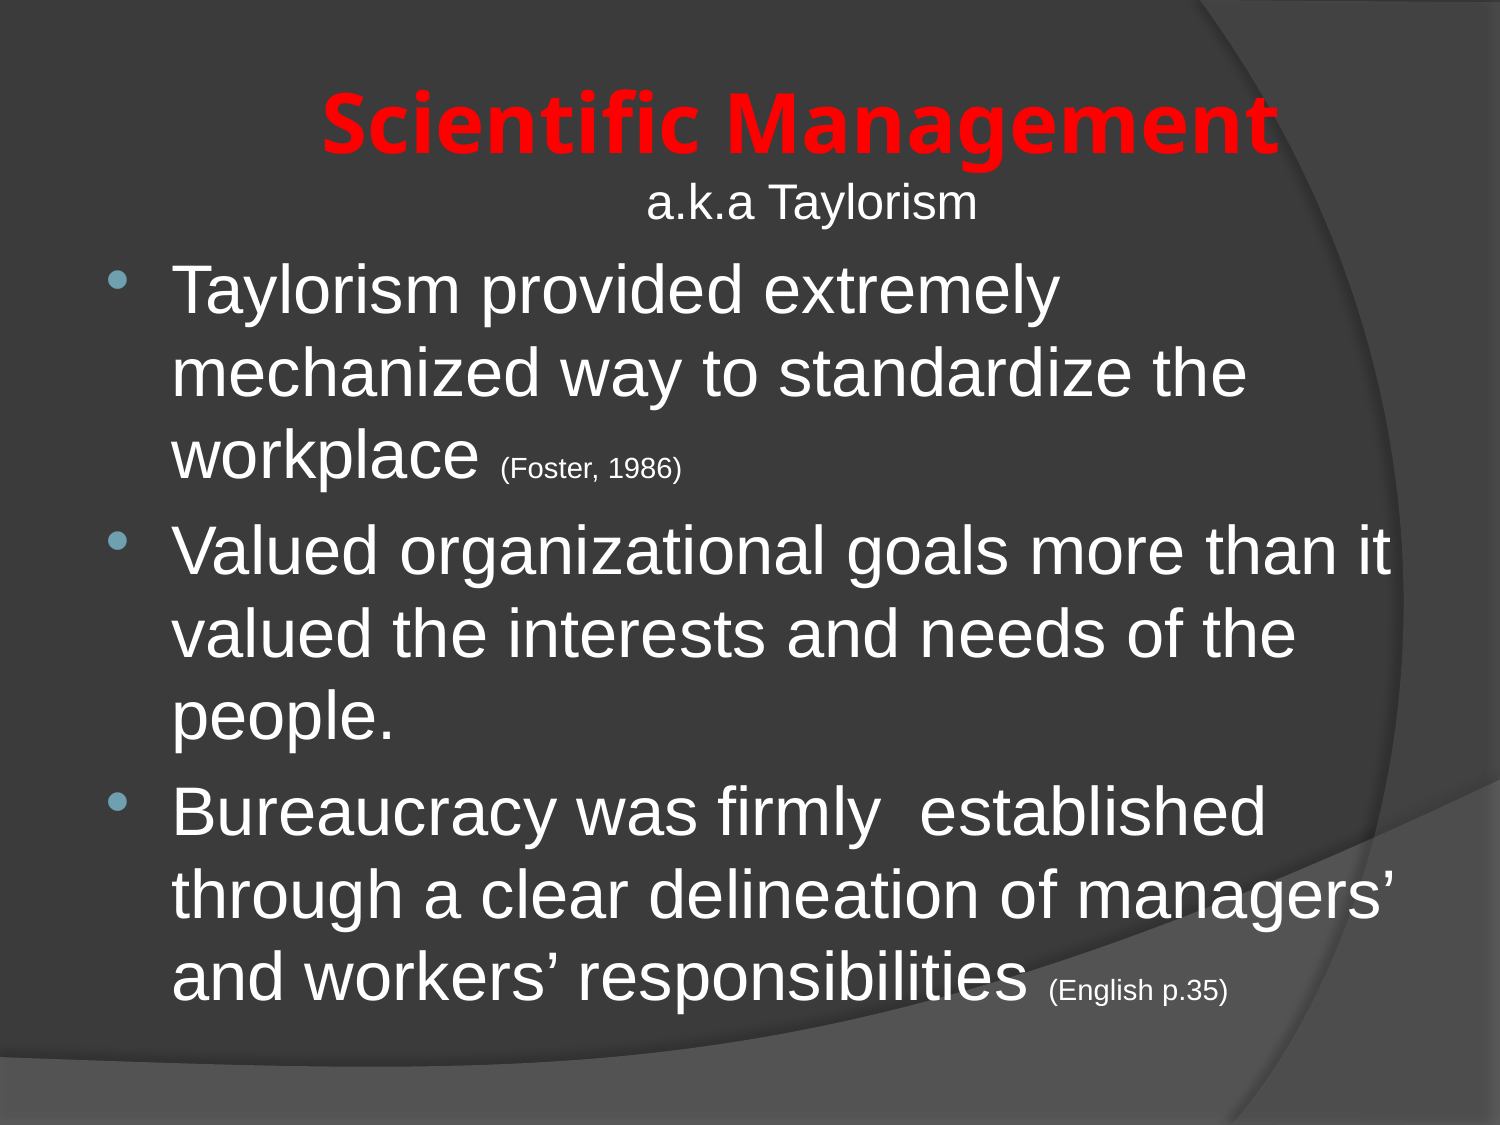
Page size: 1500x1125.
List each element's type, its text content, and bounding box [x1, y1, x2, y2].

text_box Scientific Management a.k.a Taylorism [237, 62, 1388, 238]
list Taylorism provided extremely mechanized way to standardize the workplace (Foster, 1986) Valued organizational goals more than it valued the interests and needs of the people. Bureaucracy was firmly established through a clear delineation of managers’ and workers’ responsibilities (English p.35) [87, 237, 1438, 1063]
